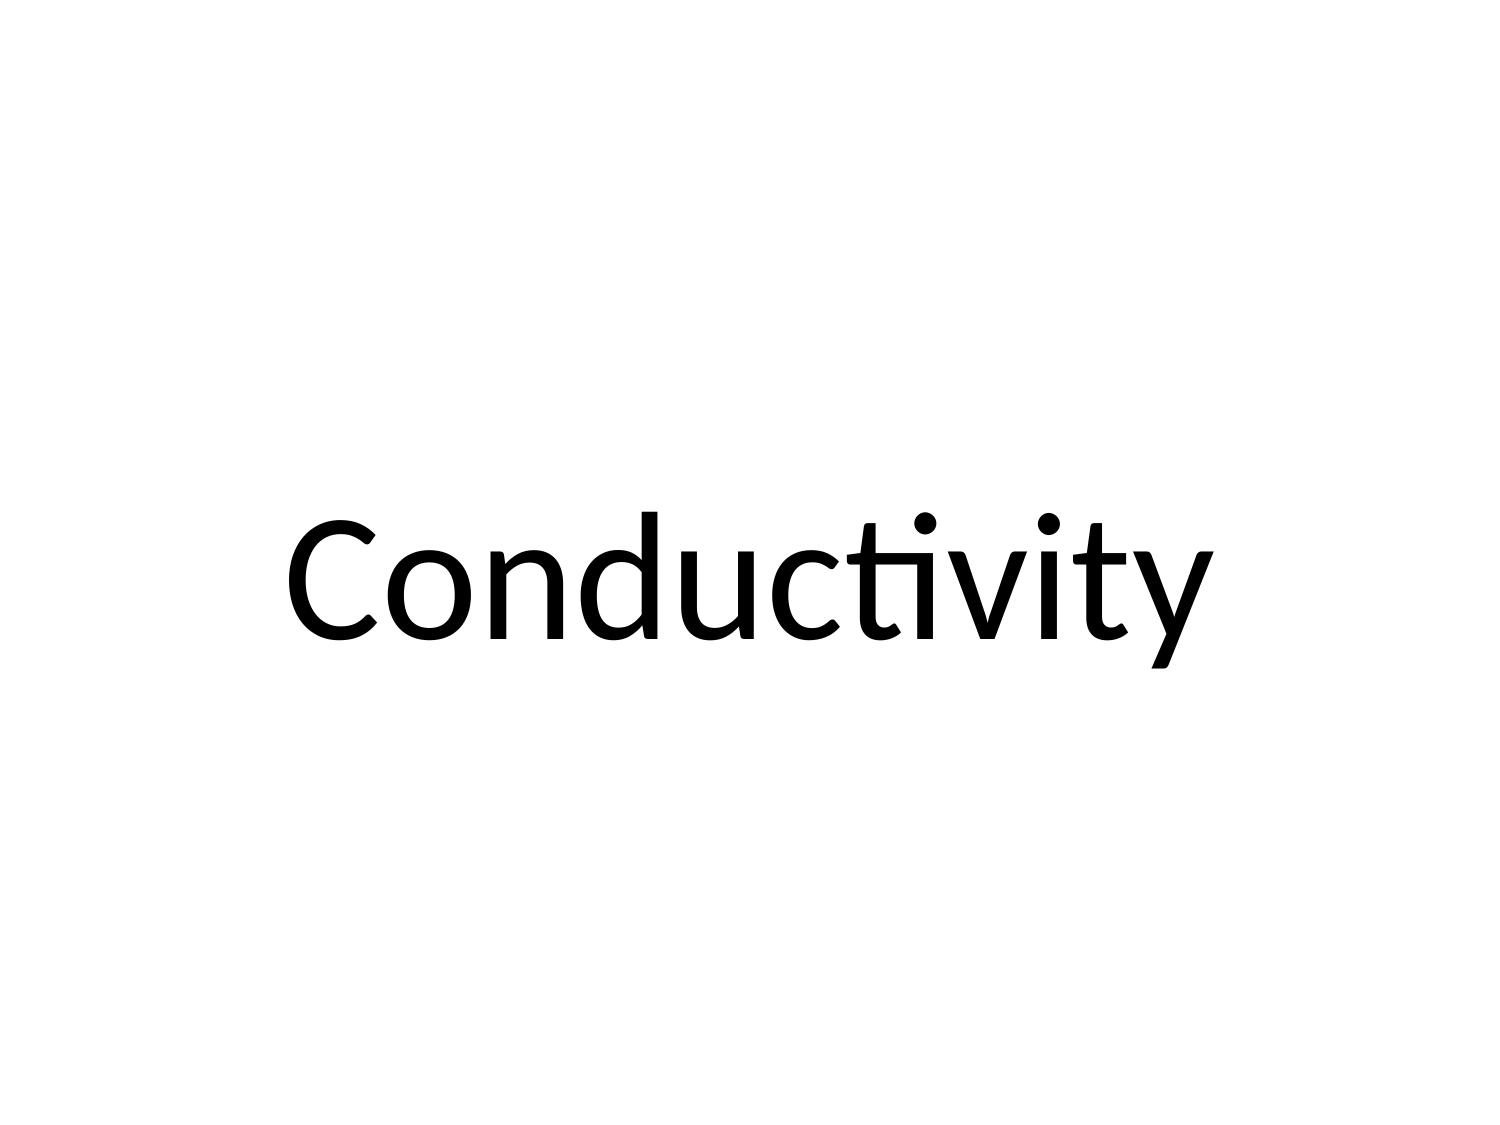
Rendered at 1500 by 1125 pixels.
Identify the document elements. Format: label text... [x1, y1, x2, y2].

title Conductivity [75, 45, 1425, 1088]
